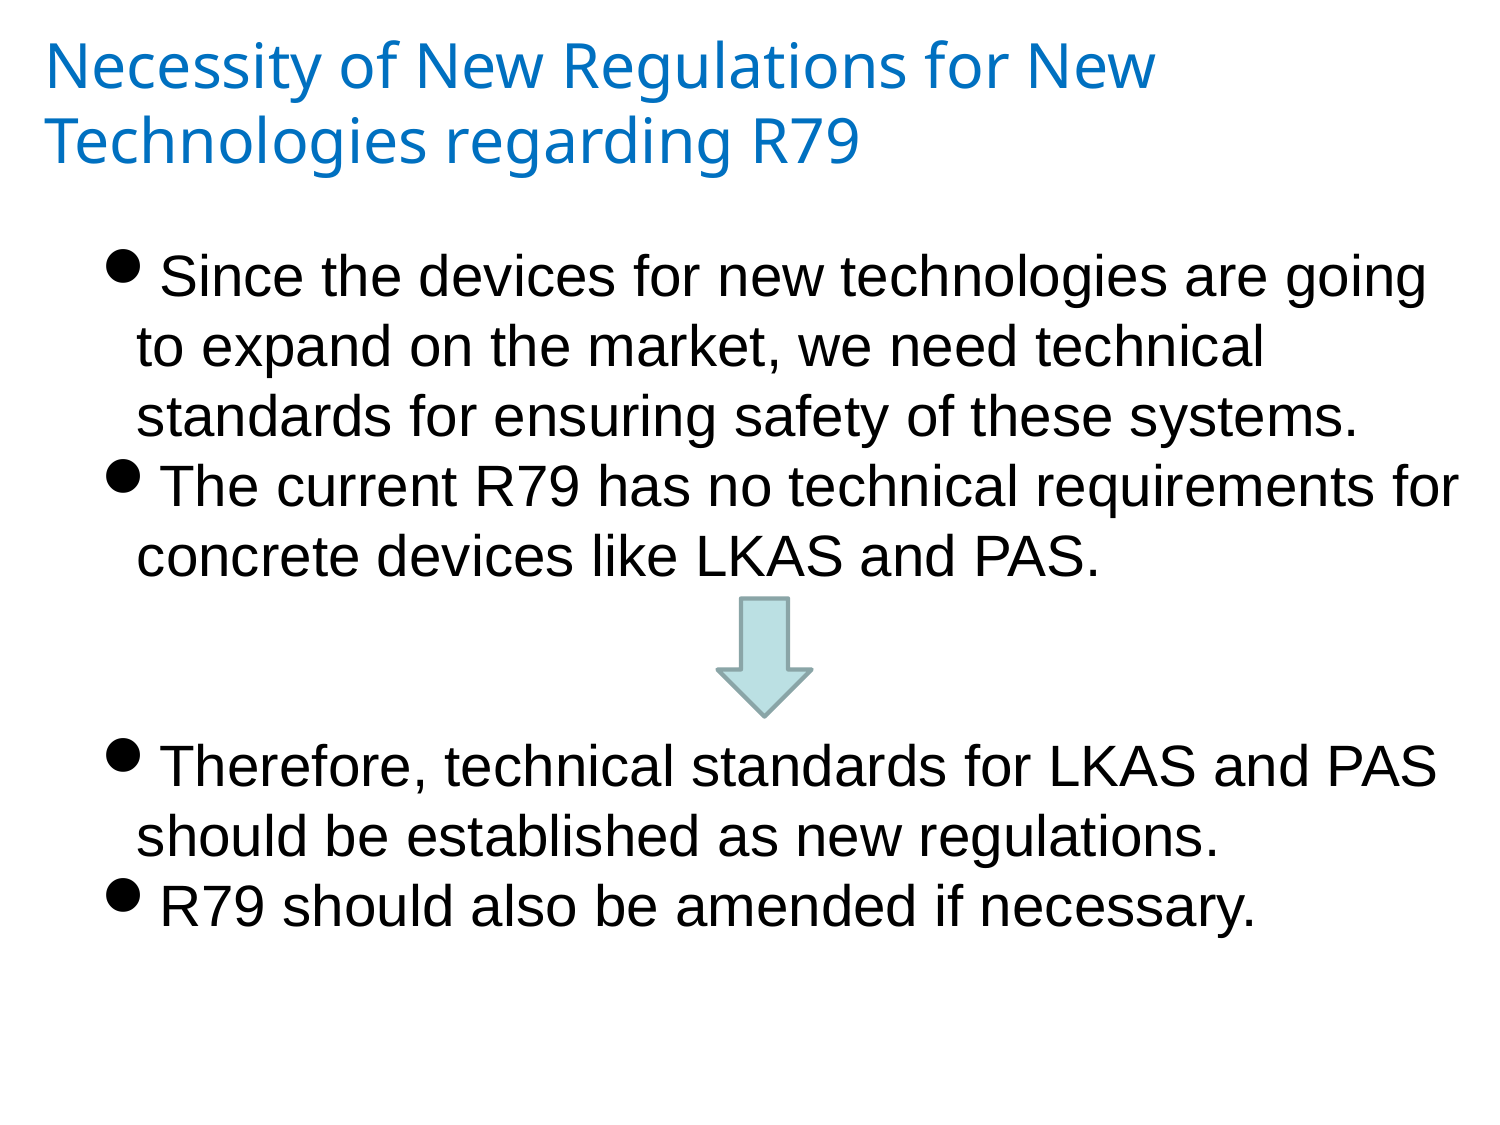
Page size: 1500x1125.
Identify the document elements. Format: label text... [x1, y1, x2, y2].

text_box Necessity of New Regulations for New Technologies regarding R79 [29, 18, 1500, 184]
text_box [715, 596, 814, 719]
text_box Since the devices for new technologies are going to expand on the market, we need technical standards for ensuring safety of these systems. The current R79 has no technical requirements for concrete devices like LKAS and PAS. Therefore, technical standards for LKAS and PAS should be established as new regulations. R79 should also be amended if necessary. [47, 160, 1483, 1016]
